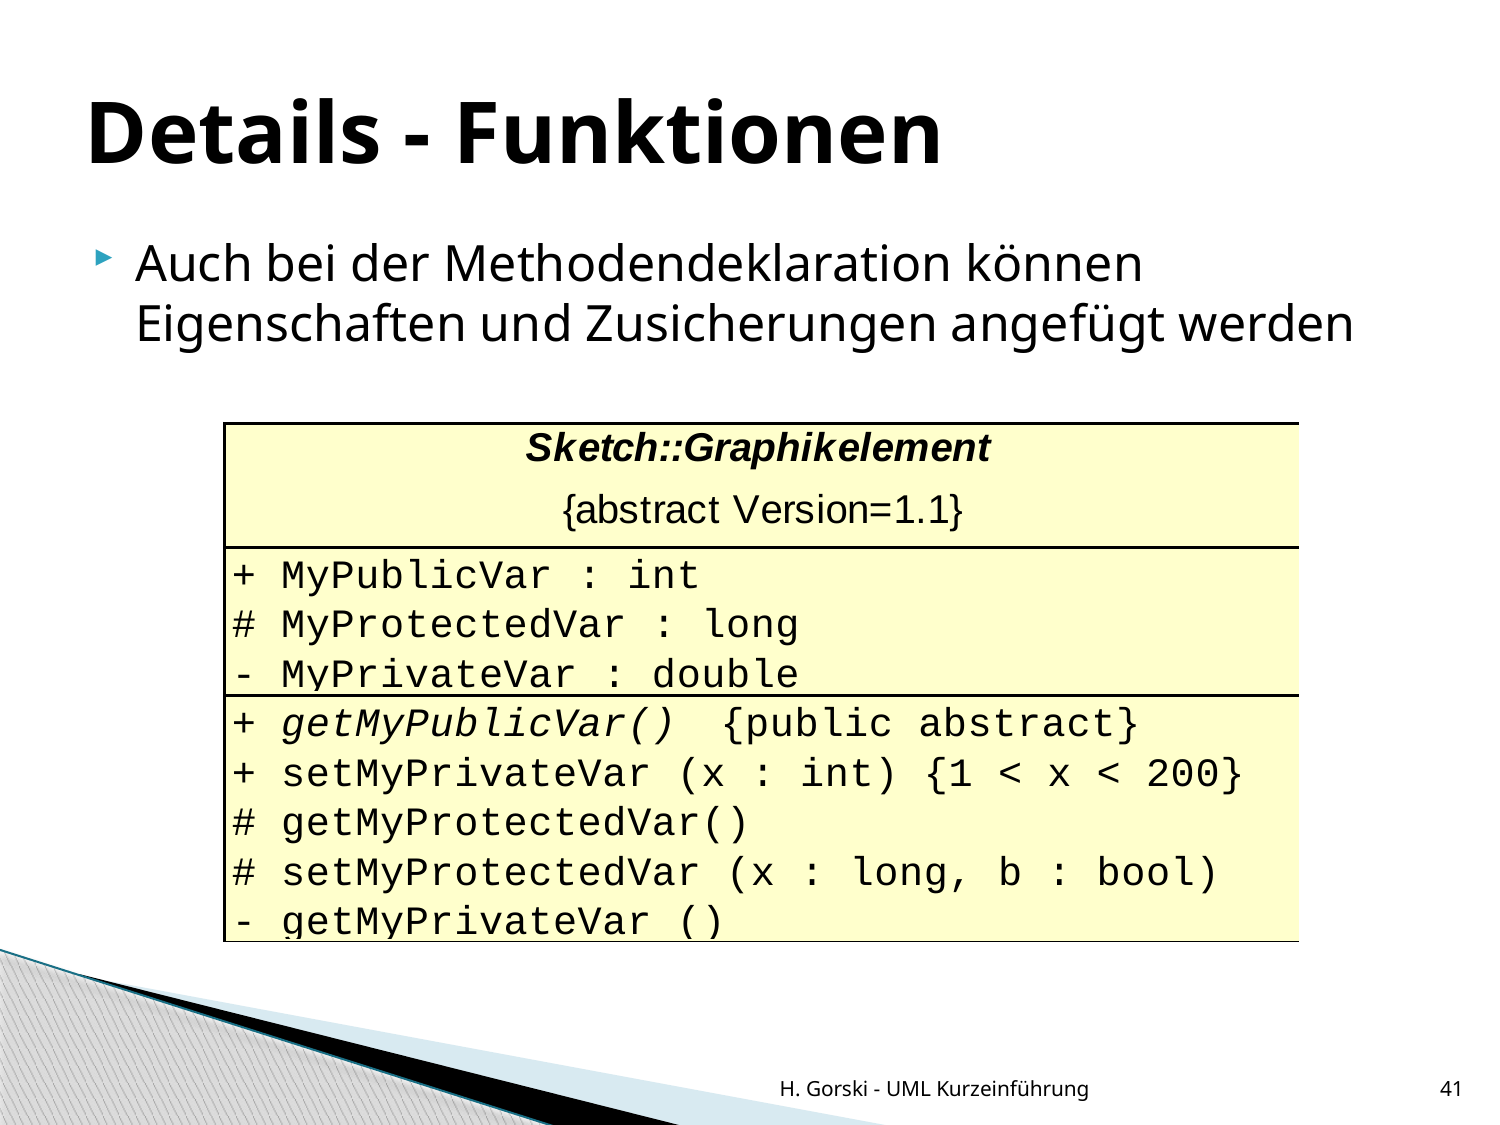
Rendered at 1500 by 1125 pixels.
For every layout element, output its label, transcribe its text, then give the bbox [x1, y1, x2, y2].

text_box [222, 421, 1303, 945]
text_box Auch bei der Methodendeklaration können Eigenschaften und Zusicherungen angefügt werden [60, 224, 1479, 1057]
text_box [35, 199, 1454, 1032]
footer H. Gorski - UML Kurzeinführung [718, 1057, 1105, 1112]
title Details - Funktionen [70, 35, 1421, 199]
slide_number 41 [1418, 1057, 1479, 1112]
